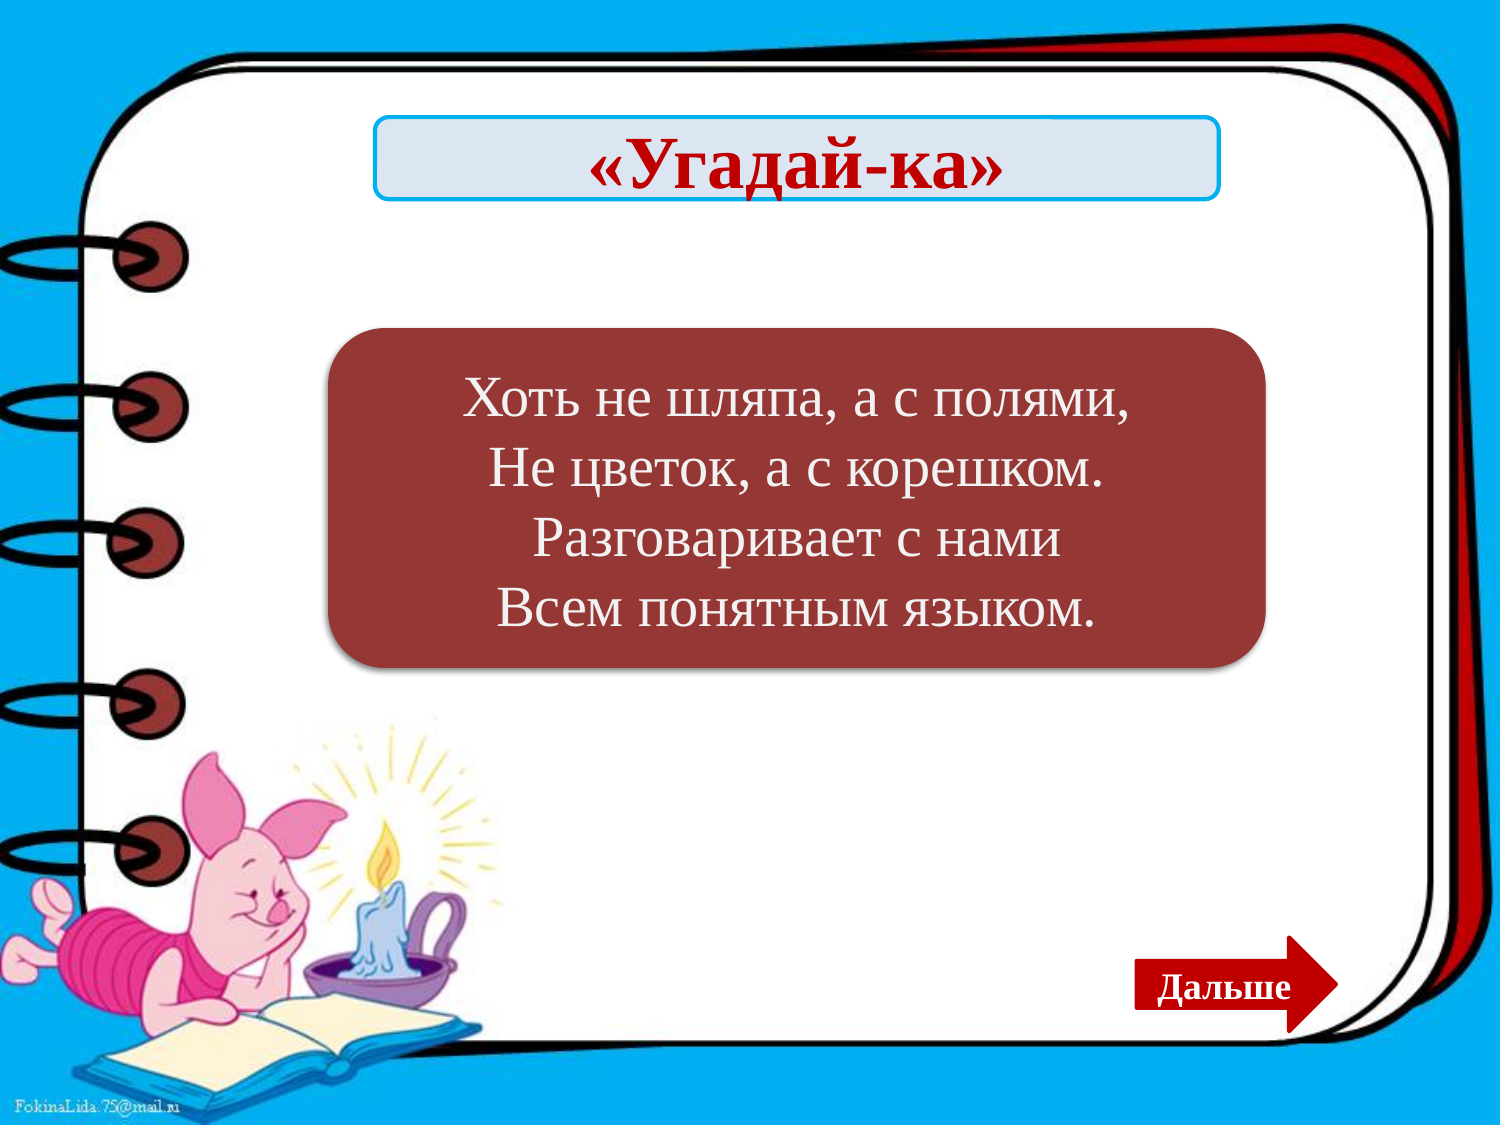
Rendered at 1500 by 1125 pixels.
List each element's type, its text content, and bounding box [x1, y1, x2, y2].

text_box [326, 326, 1268, 671]
text_box Дальше [1134, 935, 1338, 1034]
picture [0, 23, 1492, 1125]
text_box «Угадай-ка» [372, 115, 1221, 202]
